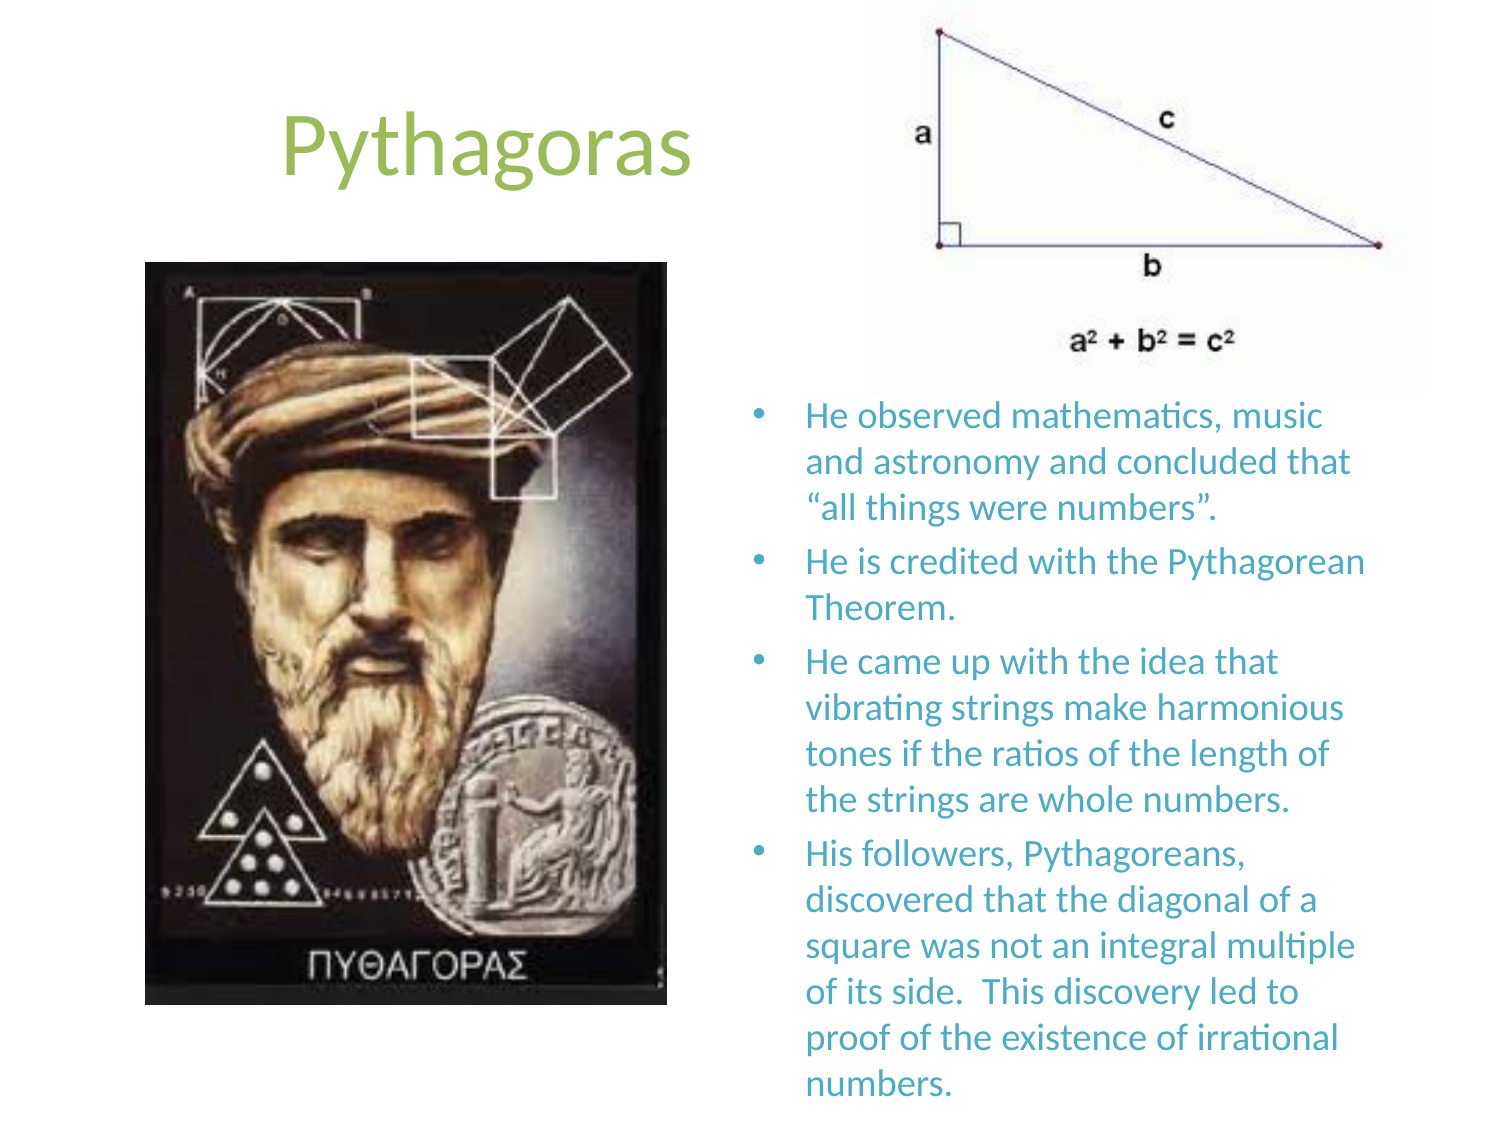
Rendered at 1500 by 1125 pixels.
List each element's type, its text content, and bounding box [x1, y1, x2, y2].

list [74, 262, 738, 1006]
list He observed mathematics, music and astronomy and concluded that “all things were numbers”. He is credited with the Pythagorean Theorem. He came up with the idea that vibrating strings make harmonious tones if the ratios of the length of the strings are whole numbers. His followers, Pythagoreans, discovered that the diagonal of a square was not an integral multiple of its side. This discovery led to proof of the existence of irrational numbers. [737, 382, 1400, 1125]
picture [872, 0, 1426, 397]
title Pythagoras [0, 45, 867, 233]
